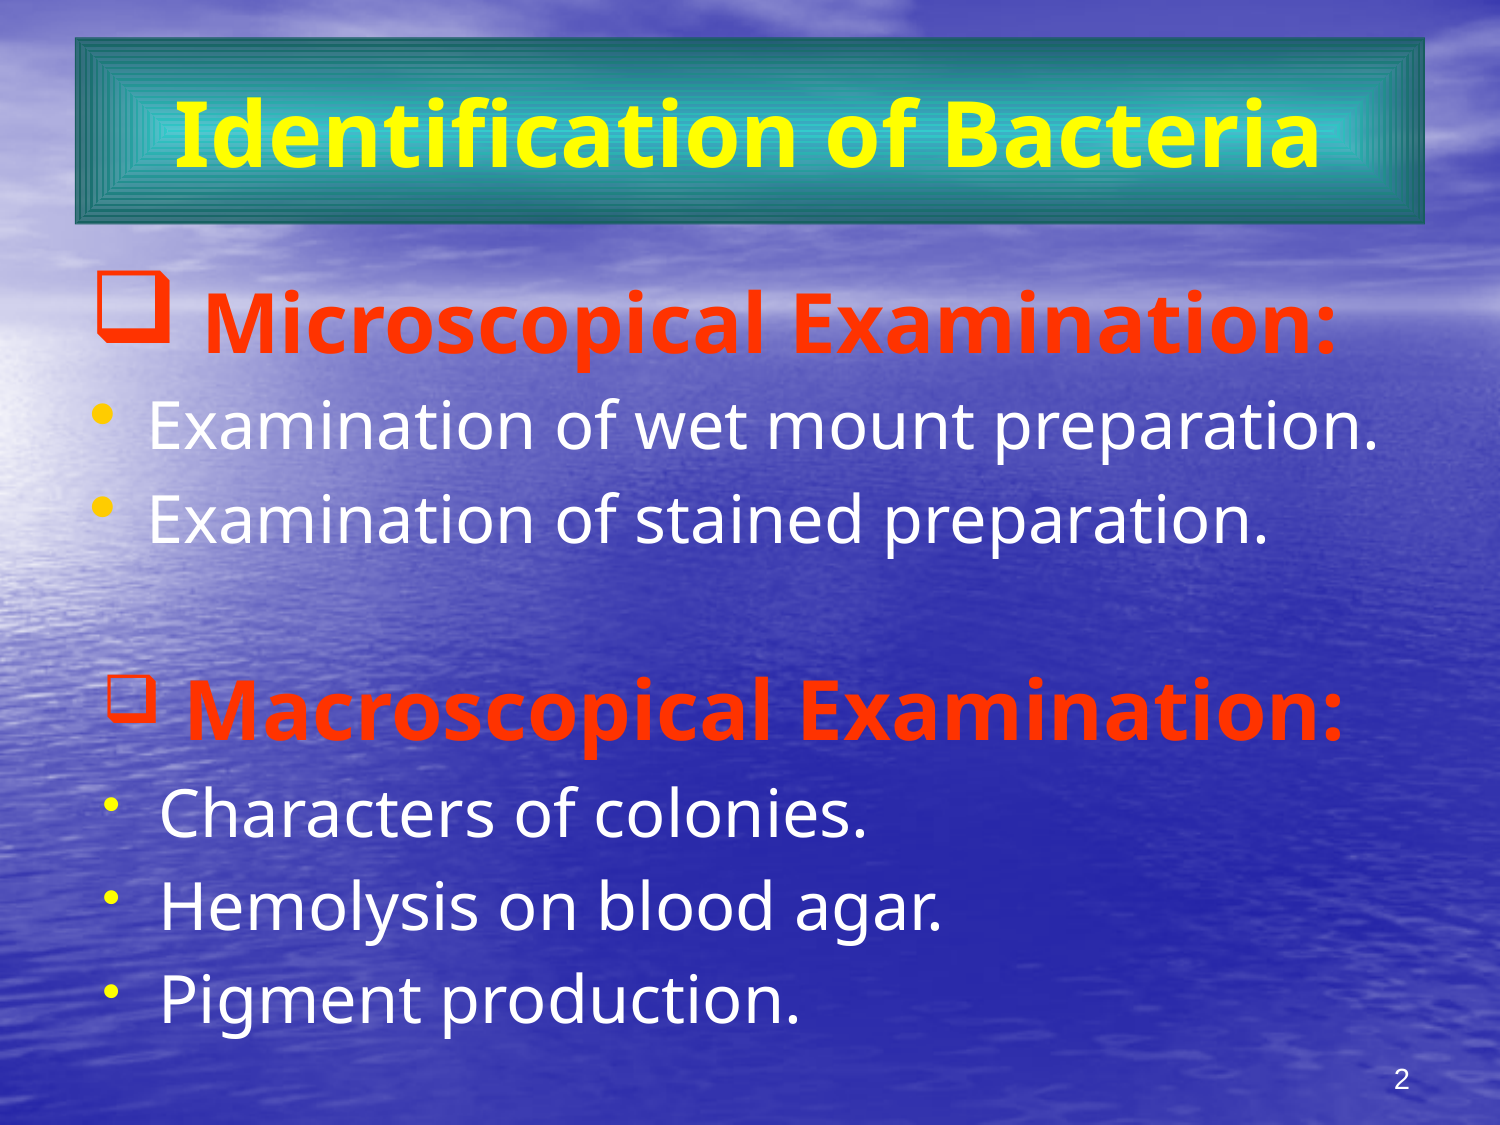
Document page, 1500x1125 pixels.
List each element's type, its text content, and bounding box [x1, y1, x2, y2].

text_box Macroscopical Examination: Characters of colonies. Hemolysis on blood agar. Pigment production. [87, 650, 1428, 1063]
text_box Identification of Bacteria [74, 37, 1425, 225]
slide_number 2 [1074, 1063, 1426, 1103]
text_box Microscopical Examination: Examination of wet mount preparation. Examination of stained preparation. [74, 262, 1425, 613]
